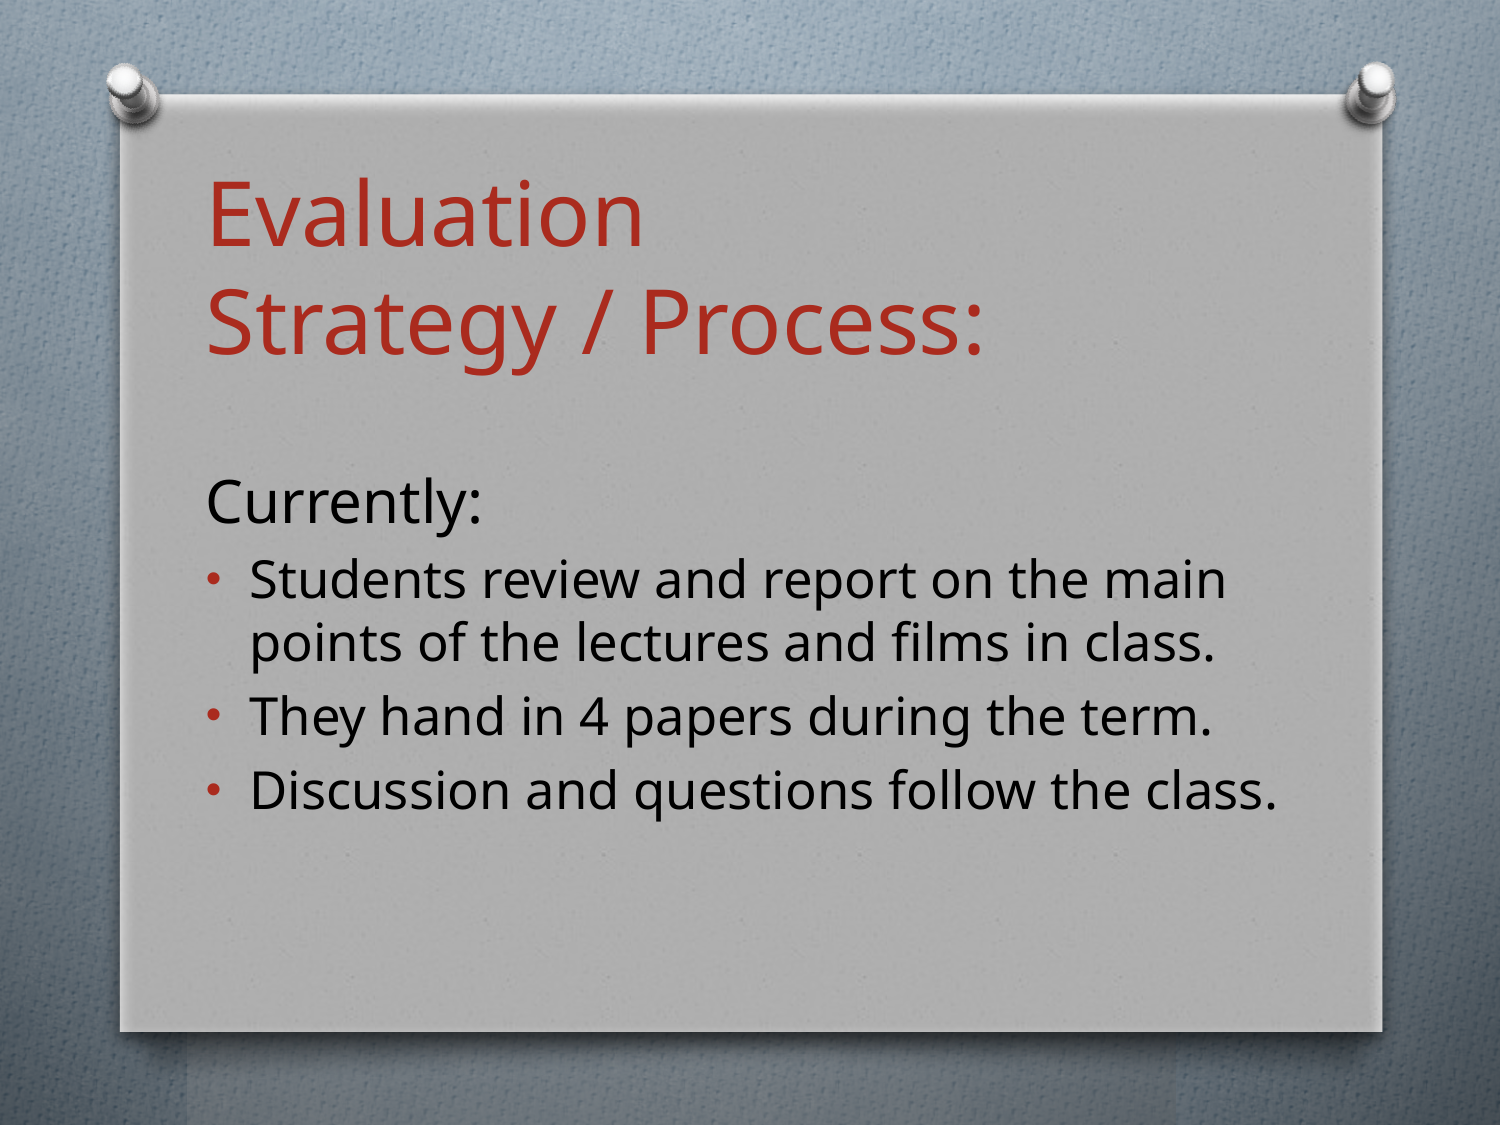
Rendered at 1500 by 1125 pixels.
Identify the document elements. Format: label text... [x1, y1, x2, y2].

picture [1317, 35, 1439, 156]
list Evaluation Strategy / Process: Currently: Students review and report on the main points of the lectures and films in class. They hand in 4 papers during the term. Discussion and questions follow the class. [190, 148, 1305, 970]
picture [75, 29, 198, 153]
